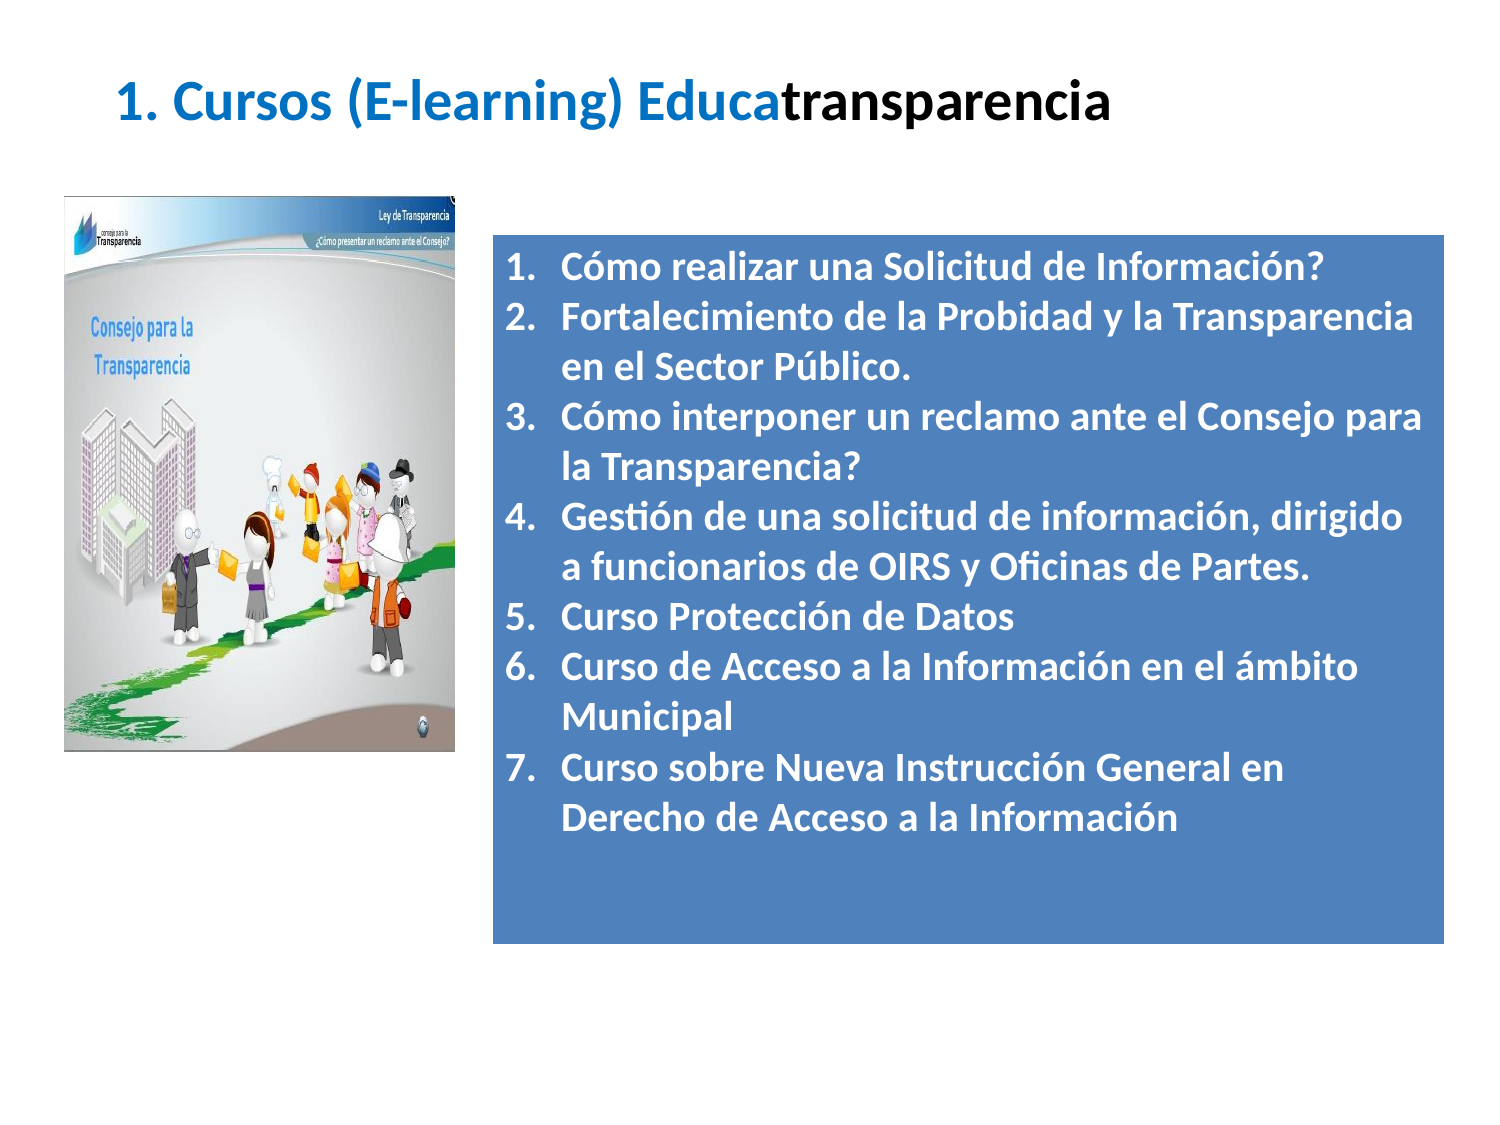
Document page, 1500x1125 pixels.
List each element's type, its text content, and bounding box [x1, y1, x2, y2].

text_box 1. Cursos (E-learning) Educatransparencia [100, 54, 1152, 140]
picture [64, 196, 455, 752]
text_box Cómo realizar una Solicitud de Información? Fortalecimiento de la Probidad y la Transparencia en el Sector Público. Cómo interponer un reclamo ante el Consejo para la Transparencia? Gestión de una solicitud de información, dirigido a funcionarios de OIRS y Oficinas de Partes. Curso Protección de Datos Curso de Acceso a la Información en el ámbito Municipal Curso sobre Nueva Instrucción General en Derecho de Acceso a la Información [487, 229, 1450, 950]
